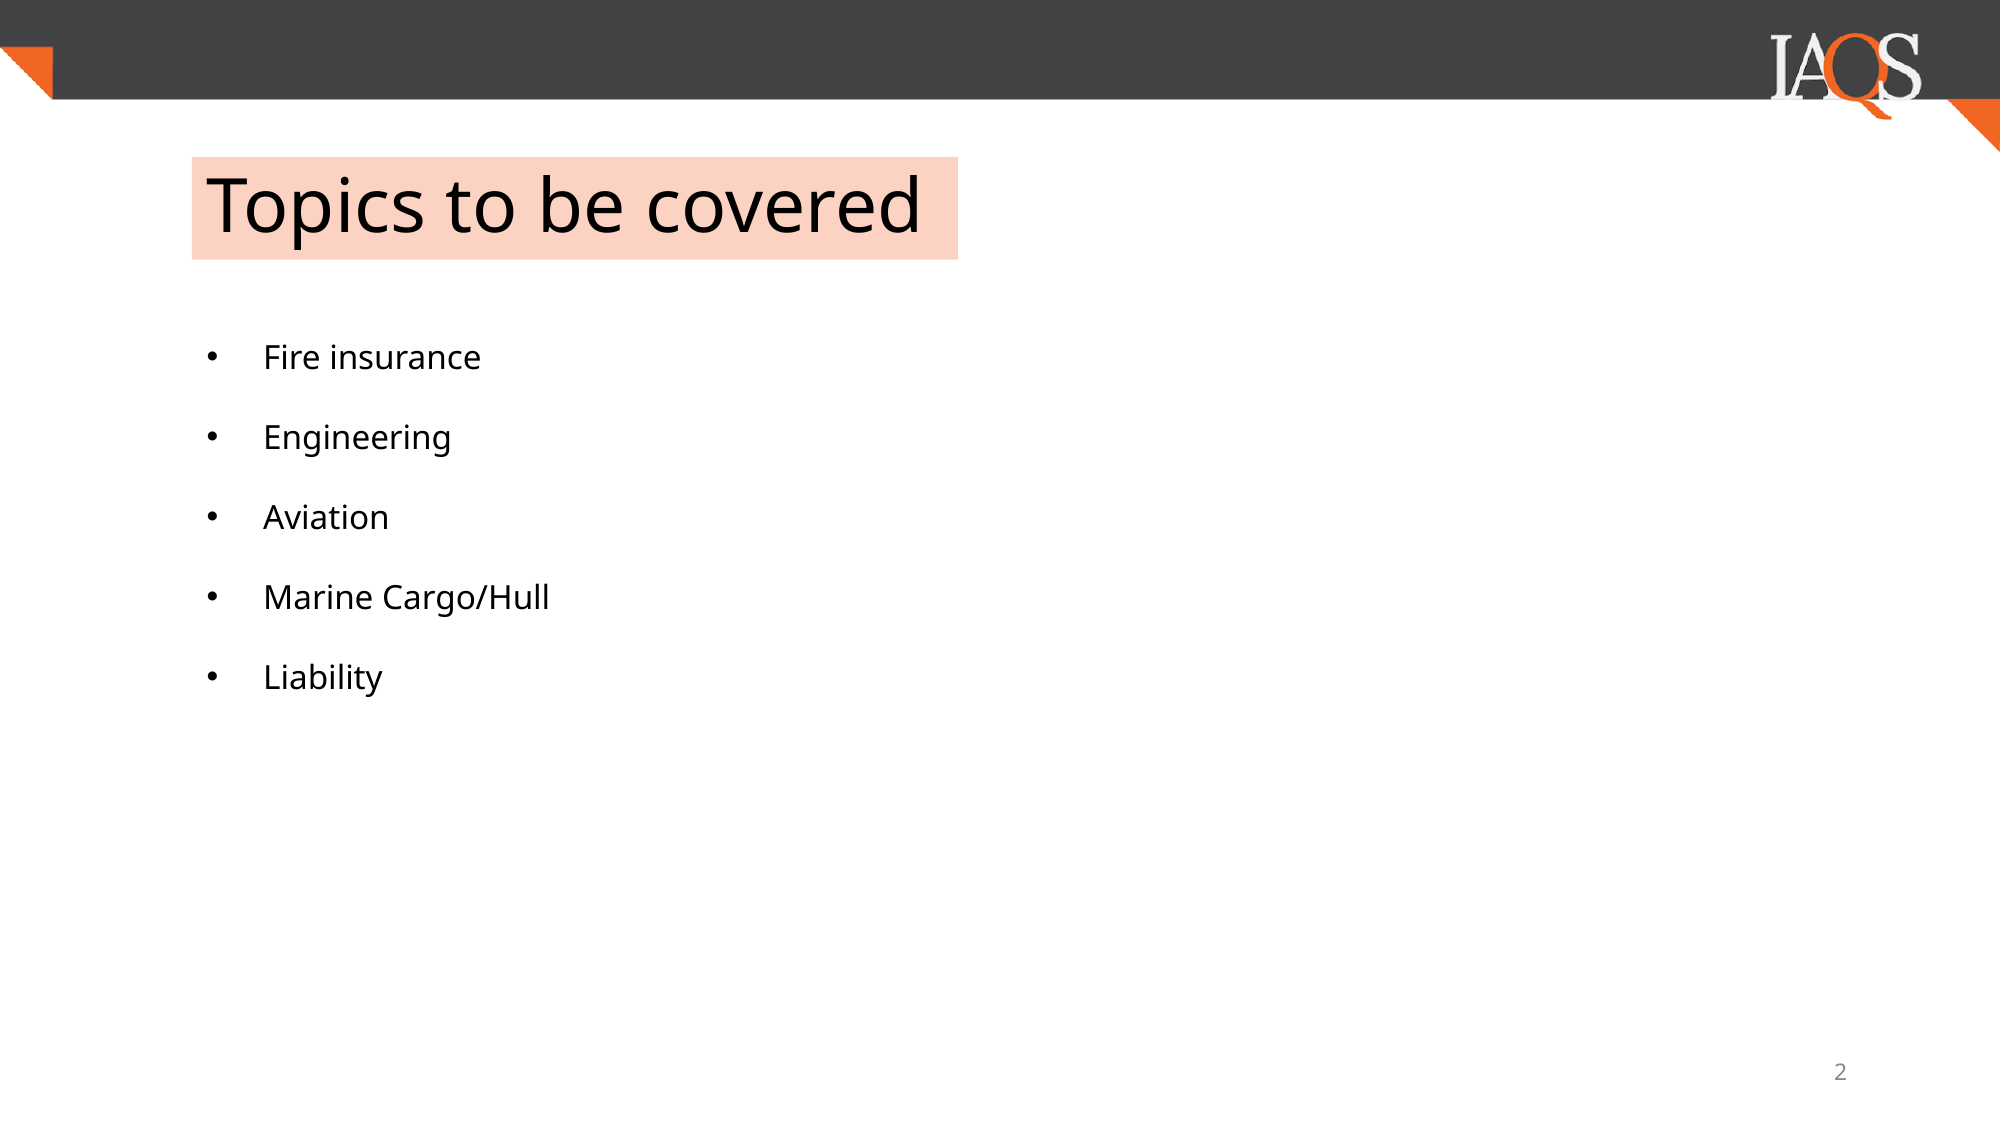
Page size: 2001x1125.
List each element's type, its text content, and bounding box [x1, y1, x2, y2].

text_box Fire insurance Engineering Aviation Marine Cargo/Hull Liability [191, 328, 925, 704]
picture [0, 0, 2000, 152]
title Topics to be covered [191, 156, 958, 260]
slide_number ‹#› [1412, 1042, 1863, 1103]
